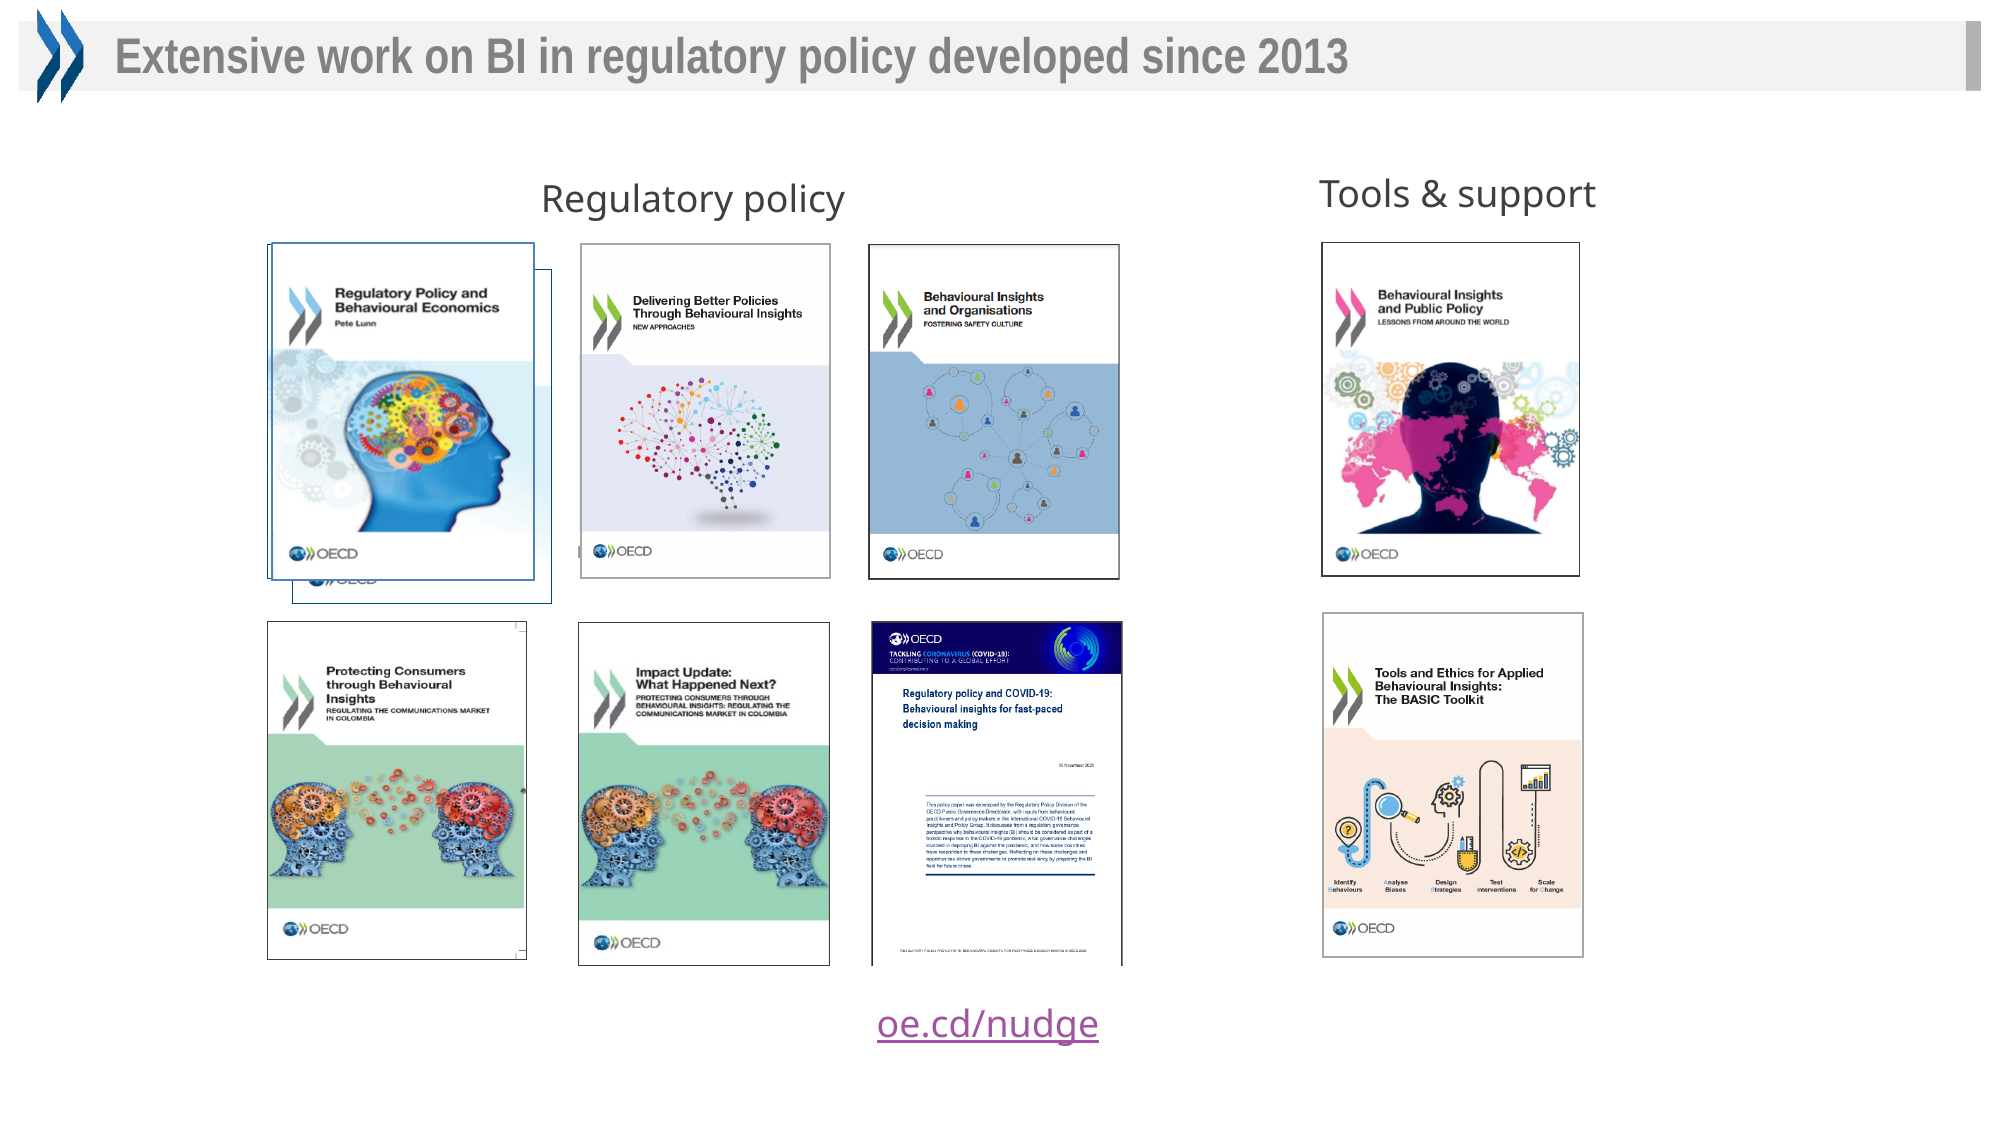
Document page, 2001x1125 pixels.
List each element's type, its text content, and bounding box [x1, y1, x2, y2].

text_box Regulatory policy [267, 167, 1119, 273]
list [267, 244, 271, 579]
text_box [1322, 612, 1584, 958]
text_box oe.cd/nudge [362, 992, 1615, 1059]
picture [271, 242, 552, 604]
picture [26, 5, 90, 107]
picture [578, 622, 830, 966]
picture [868, 244, 1120, 580]
picture [871, 621, 1123, 966]
picture [267, 621, 527, 960]
title Extensive work on BI in regulatory policy developed since 2013 [99, 23, 1506, 91]
picture [578, 244, 830, 579]
picture [1322, 242, 1579, 576]
picture [1322, 616, 1581, 957]
text_box Tools & support [1303, 162, 1613, 268]
